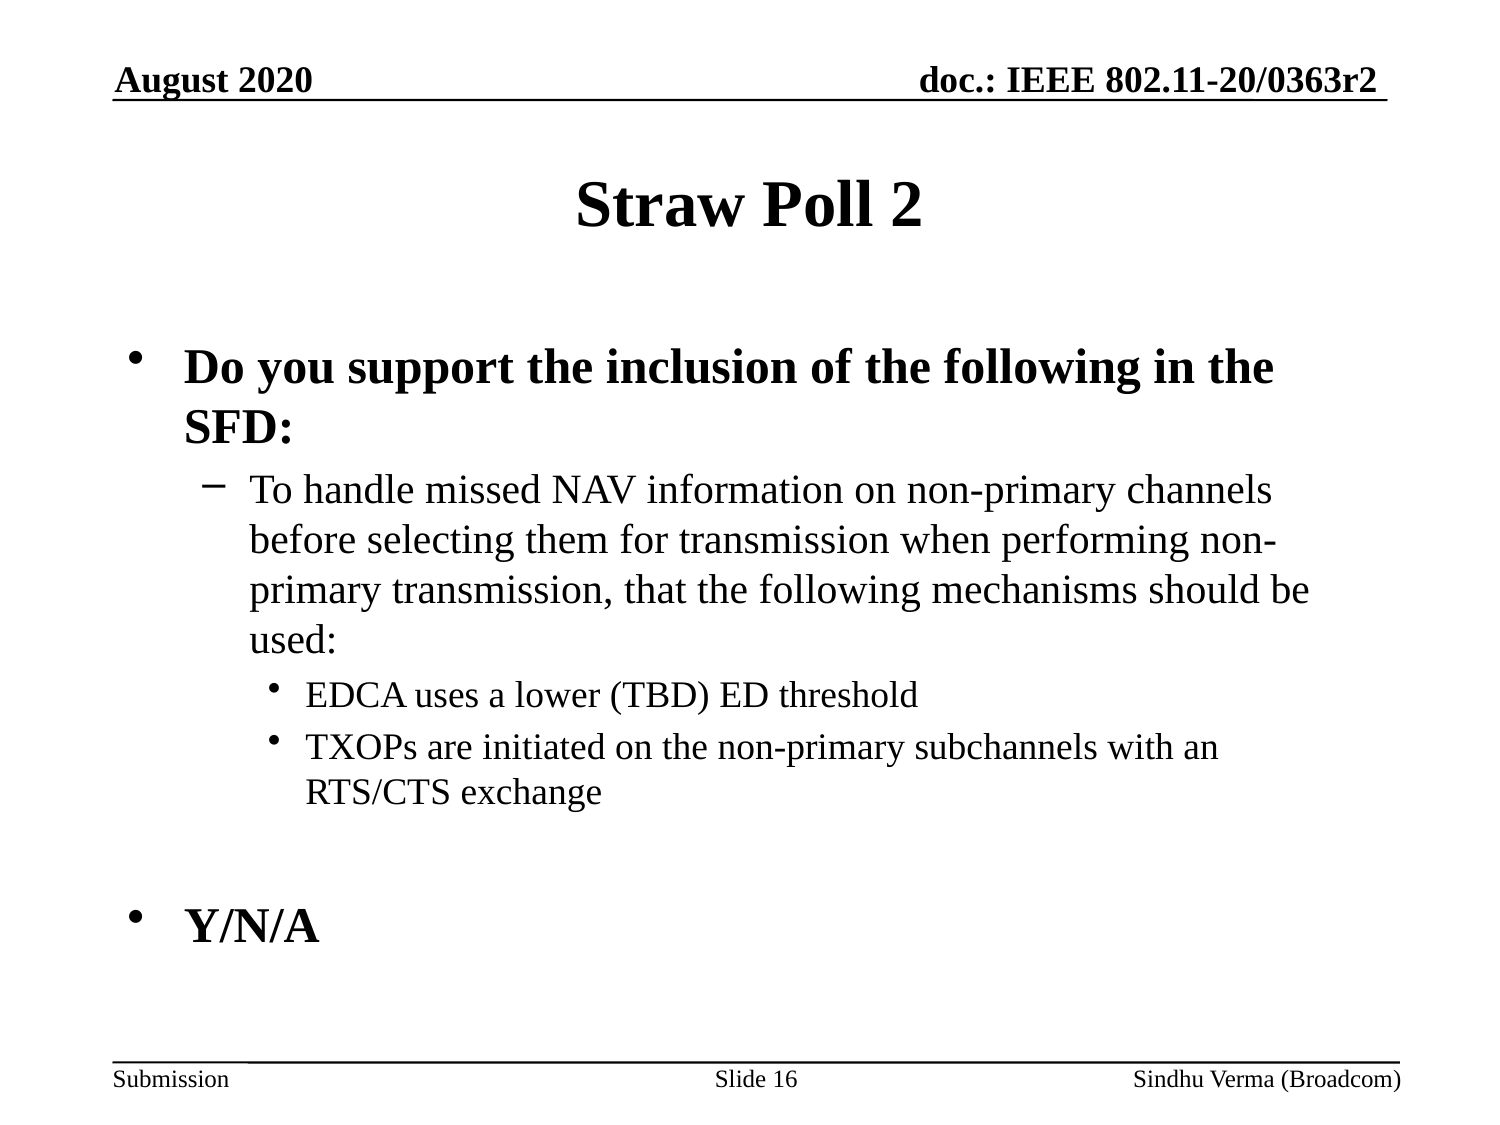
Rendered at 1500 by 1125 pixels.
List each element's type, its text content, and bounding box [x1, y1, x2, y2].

footer Sindhu Verma (Broadcom) [1129, 1061, 1402, 1093]
slide_number Slide 16 [712, 1061, 800, 1093]
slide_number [114, 54, 316, 101]
list Do you support the inclusion of the following in the SFD: To handle missed NAV information on non-primary channels before selecting them for transmission when performing non-primary transmission, that the following mechanisms should be used: EDCA uses a lower (TBD) ED threshold TXOPs are initiated on the non-primary subchannels with an RTS/CTS exchange Y/N/A [112, 326, 1388, 1002]
title Straw Poll 2 [112, 112, 1388, 288]
